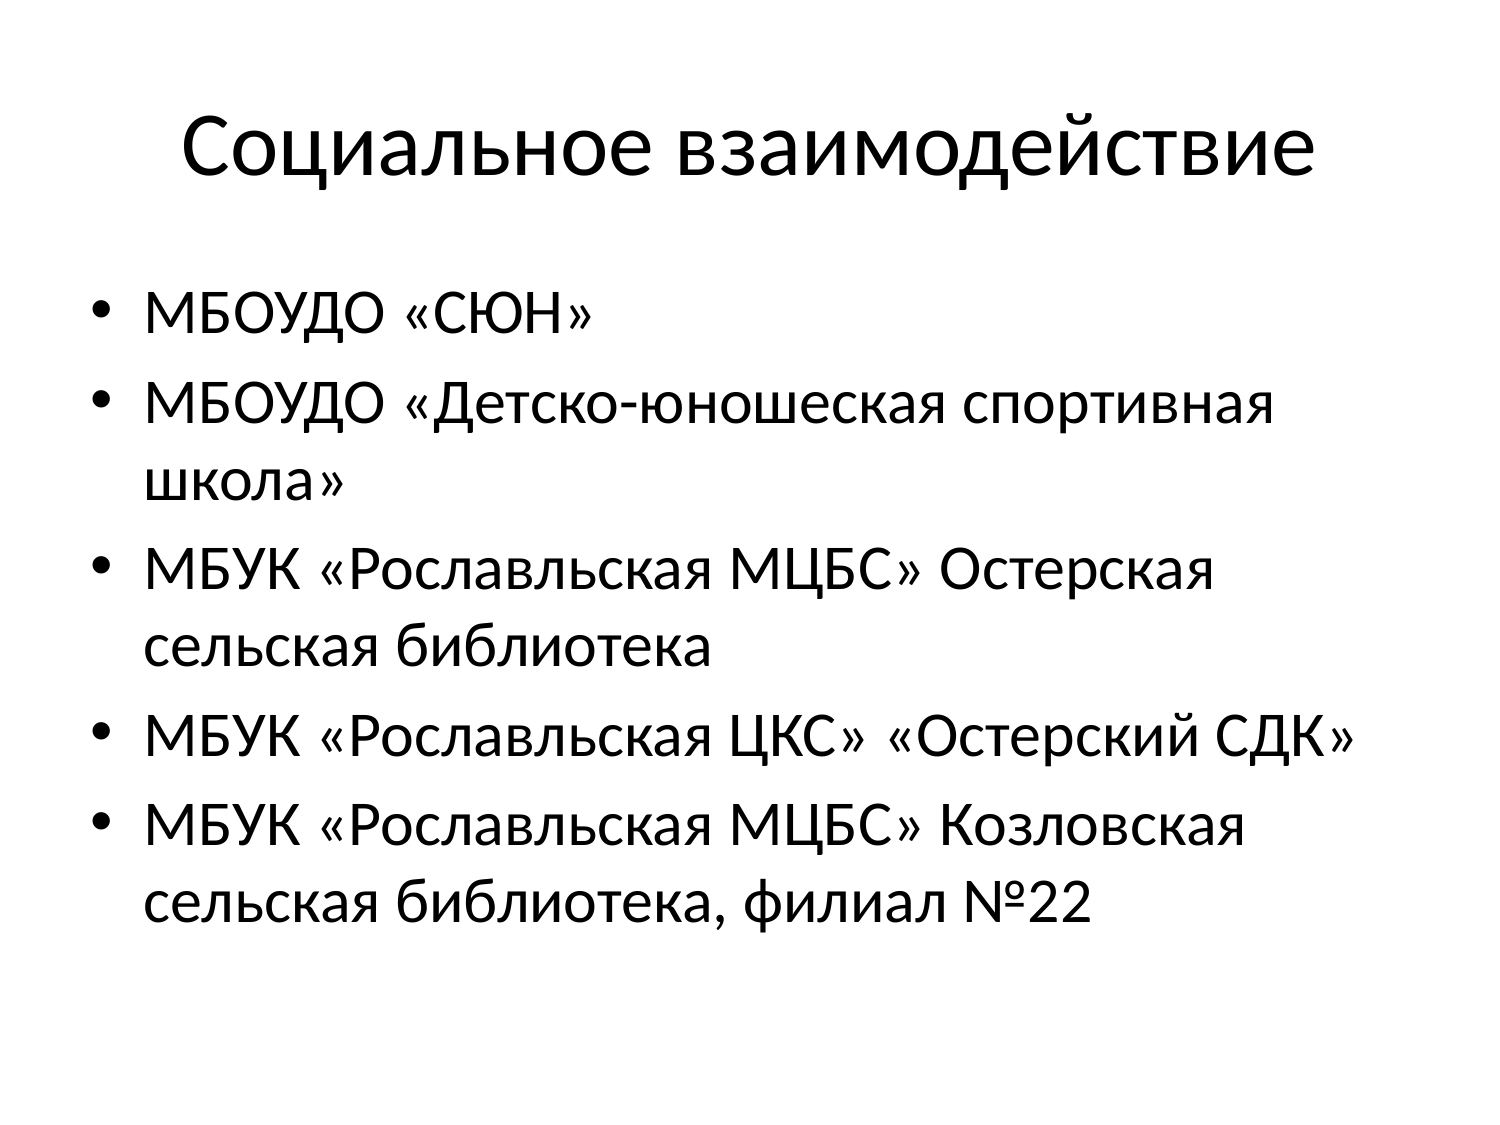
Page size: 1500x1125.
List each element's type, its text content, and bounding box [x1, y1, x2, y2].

title Социальное взаимодействие [75, 45, 1425, 233]
list МБОУДО «СЮН» МБОУДО «Детско-юношеская спортивная школа» МБУК «Рославльская МЦБС» Остерская сельская библиотека МБУК «Рославльская ЦКС» «Остерский СДК» МБУК «Рославльская МЦБС» Козловская сельская библиотека, филиал №22 [75, 262, 1425, 1005]
